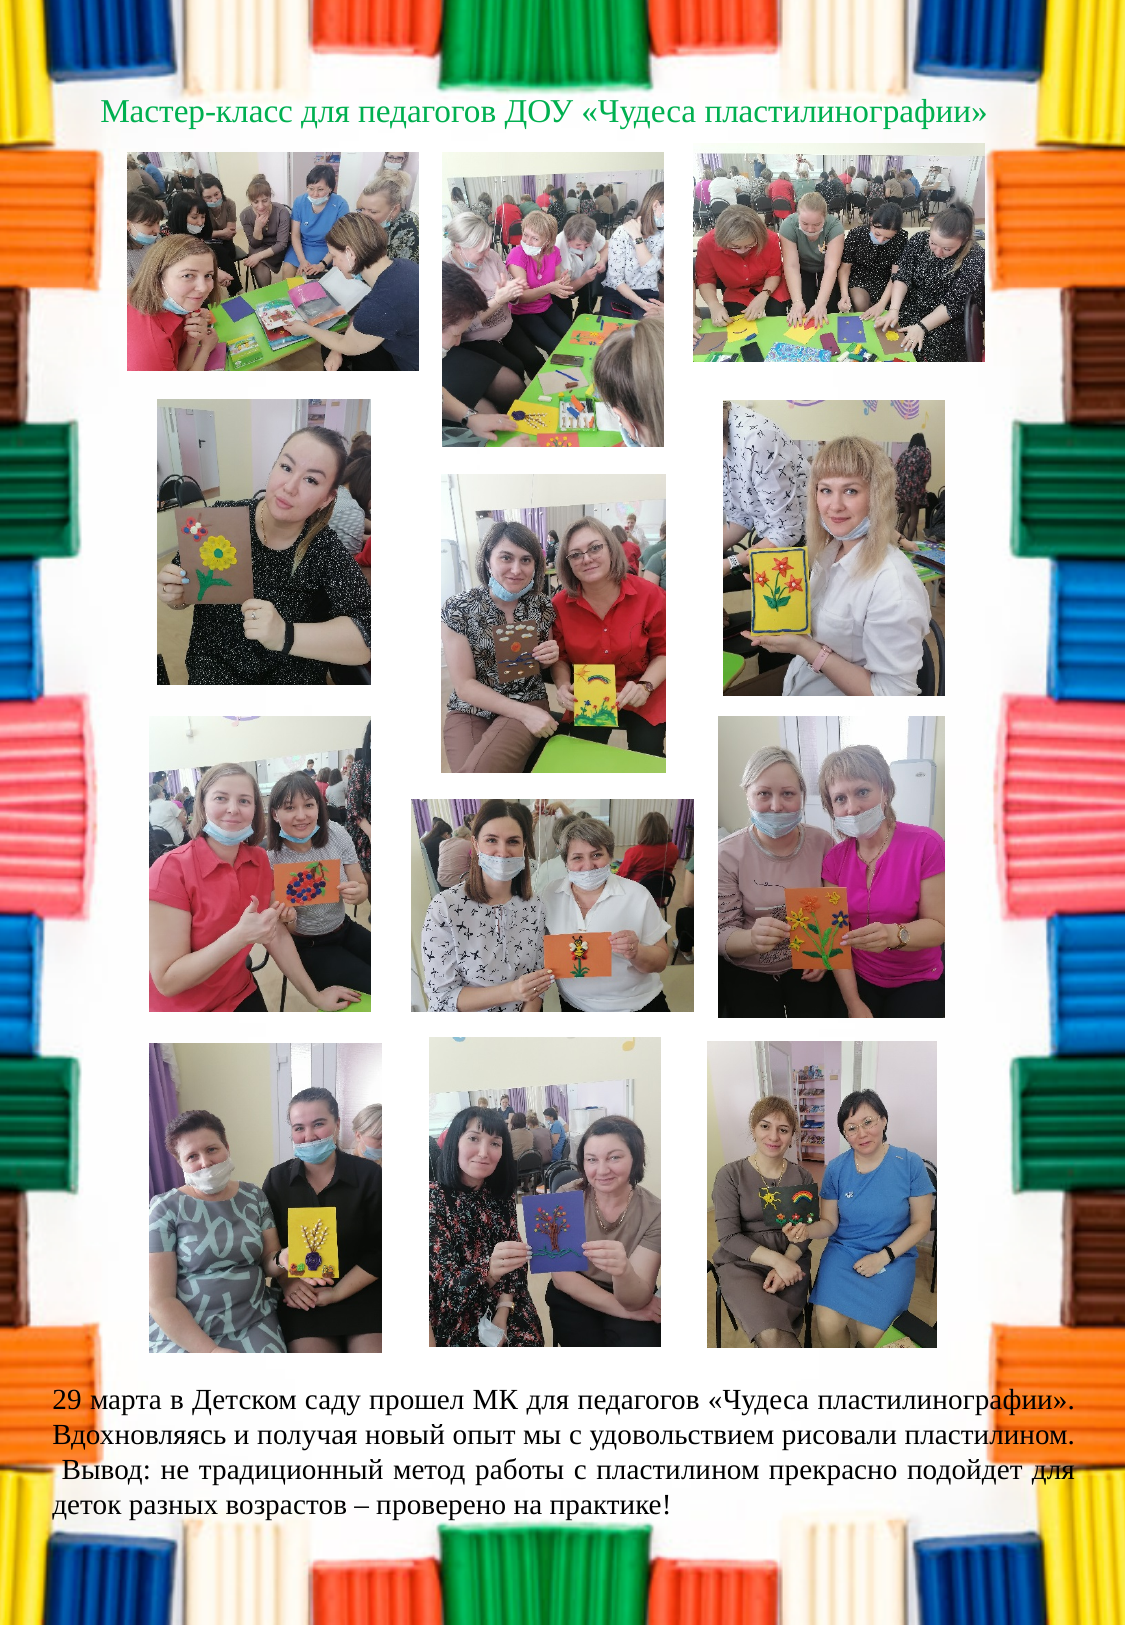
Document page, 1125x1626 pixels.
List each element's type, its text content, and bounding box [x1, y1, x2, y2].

text_box 29 марта в Детском саду прошел МК для педагогов «Чудеса пластилинографии». Вдохновляясь и получая новый опыт мы с удовольствием рисовали пластилином. Вывод: не традиционный метод работы с пластилином прекрасно подойдет для деток разных возрастов – проверено на практике! [37, 1445, 1091, 1528]
picture [0, 0, 1125, 1625]
text_box Мастер-класс для педагогов ДОУ «Чудеса пластилинографии» [79, 81, 1010, 137]
